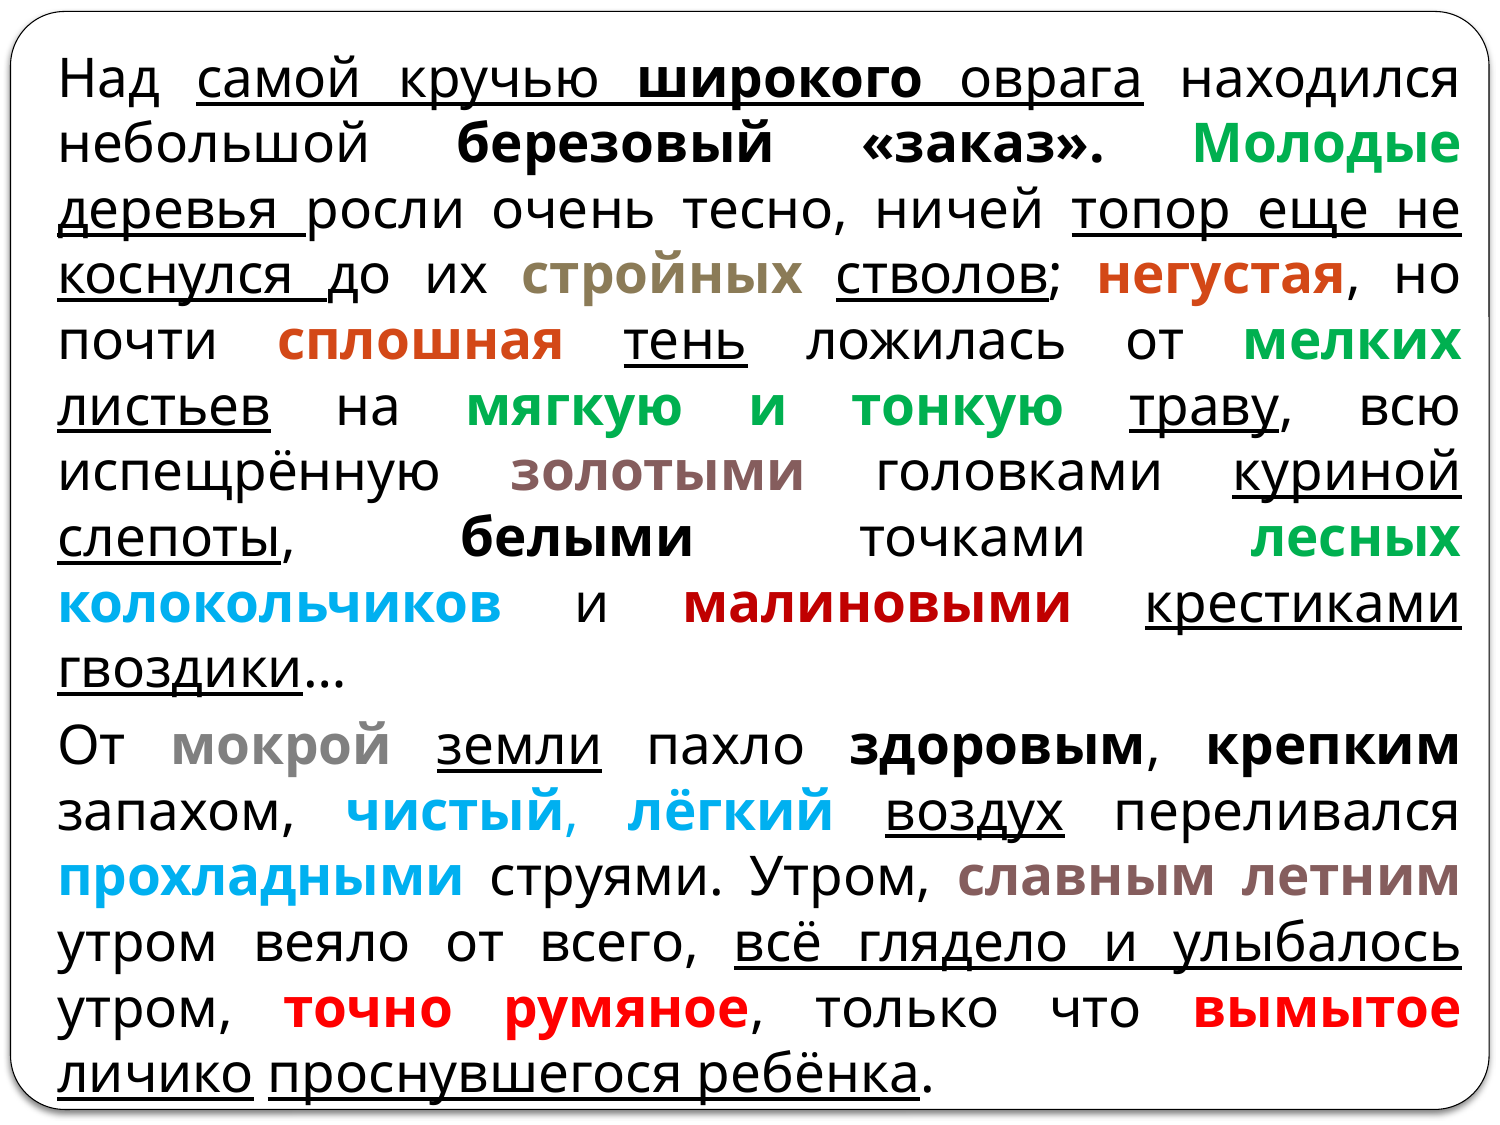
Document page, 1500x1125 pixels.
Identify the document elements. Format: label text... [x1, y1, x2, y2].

list Над самой кручью широкого оврага находился небольшой березовый «заказ». Молодые деревья росли очень тесно, ничей топор еще не коснулся до их стройных стволов; негустая, но почти сплошная тень ложилась от мелких листьев на мягкую и тонкую траву, всю испещрённую золотыми головками куриной слепоты, белыми точками лесных колокольчиков и малиновыми крестиками гвоздики… От мокрой земли пахло здоровым, крепким запахом, чистый, лёгкий воздух переливался прохладными струями. Утром, славным летним утром веяло от всего, всё глядело и улыбалось утром, точно румяное, только что вымытое личико проснувшегося ребёнка. [0, 35, 1477, 1125]
